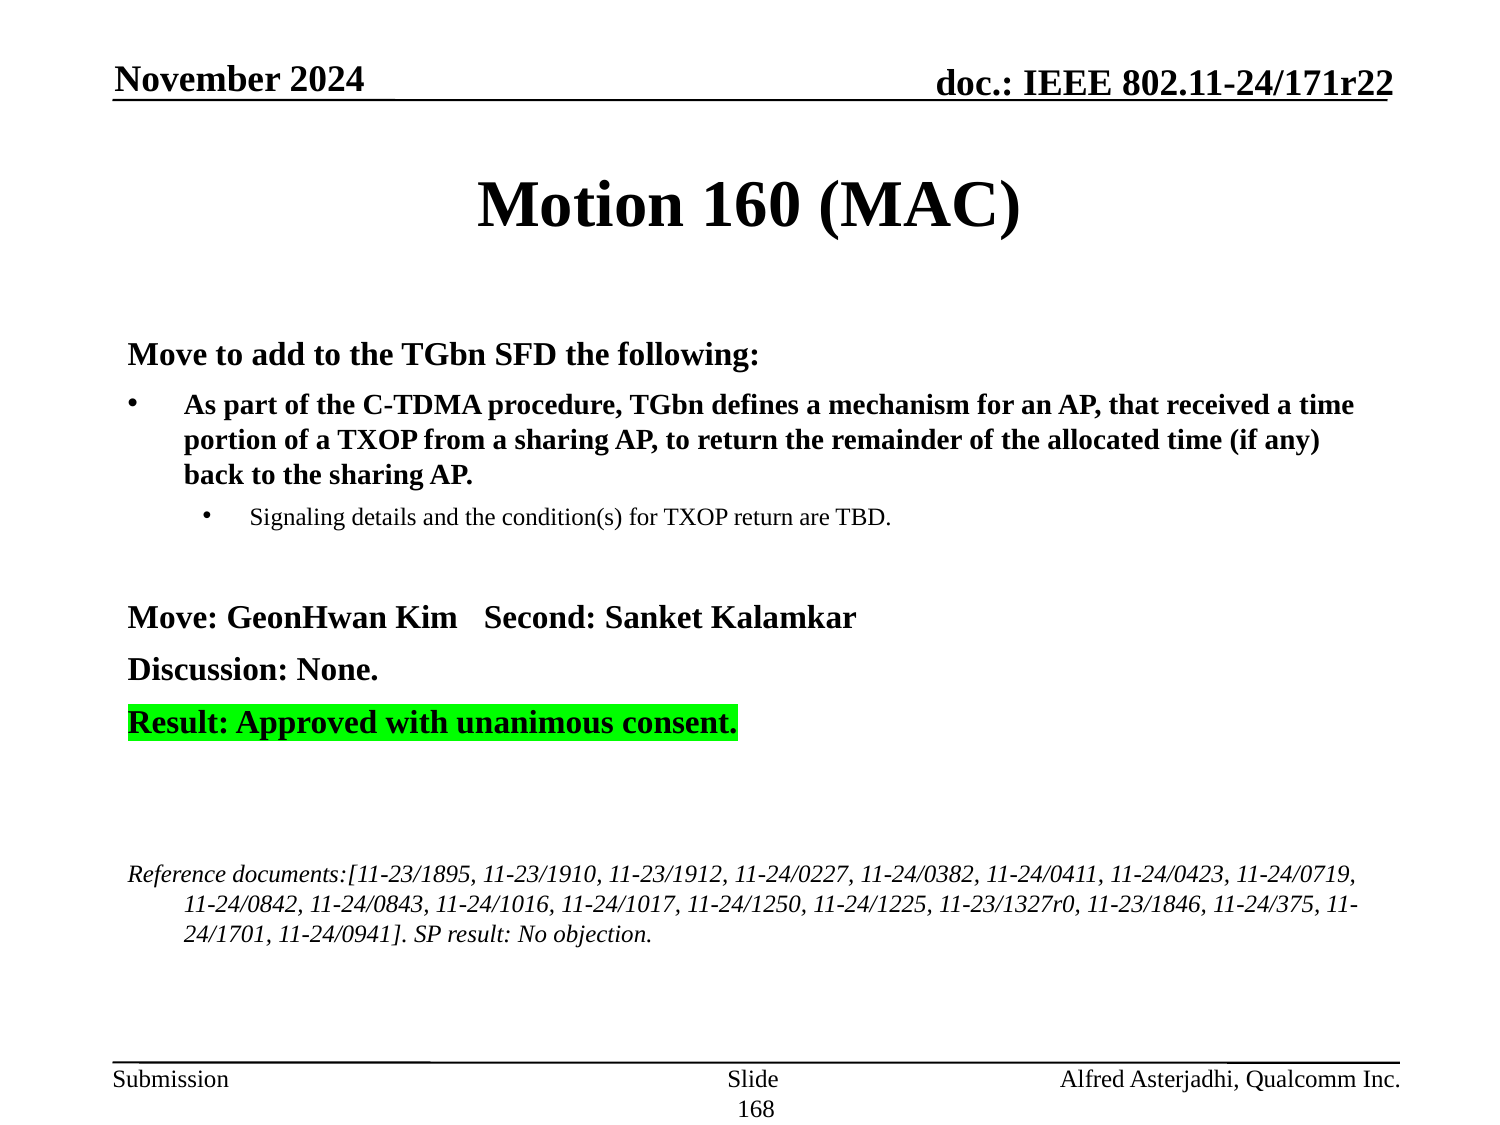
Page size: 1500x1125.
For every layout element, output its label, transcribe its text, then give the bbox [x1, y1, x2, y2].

title Motion 160 (MAC) [112, 112, 1388, 288]
footer Alfred Asterjadhi, Qualcomm Inc. [878, 1061, 1402, 1093]
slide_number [114, 54, 423, 100]
list Move to add to the TGbn SFD the following: As part of the C-TDMA procedure, TGbn defines a mechanism for an AP, that received a time portion of a TXOP from a sharing AP, to return the remainder of the allocated time (if any) back to the sharing AP. Signaling details and the condition(s) for TXOP return are TBD. Move: GeonHwan Kim Second: Sanket Kalamkar Discussion: None. Result: Approved with unanimous consent. Reference documents:[11-23/1895, 11-23/1910, 11-23/1912, 11-24/0227, 11-24/0382, 11-24/0411, 11-24/0423, 11-24/0719, 11-24/0842, 11-24/0843, 11-24/1016, 11-24/1017, 11-24/1250, 11-24/1225, 11-23/1327r0, 11-23/1846, 11-24/375, 11-24/1701, 11-24/0941]. SP result: No objection. [112, 324, 1388, 1000]
slide_number Slide 168 [712, 1061, 800, 1123]
